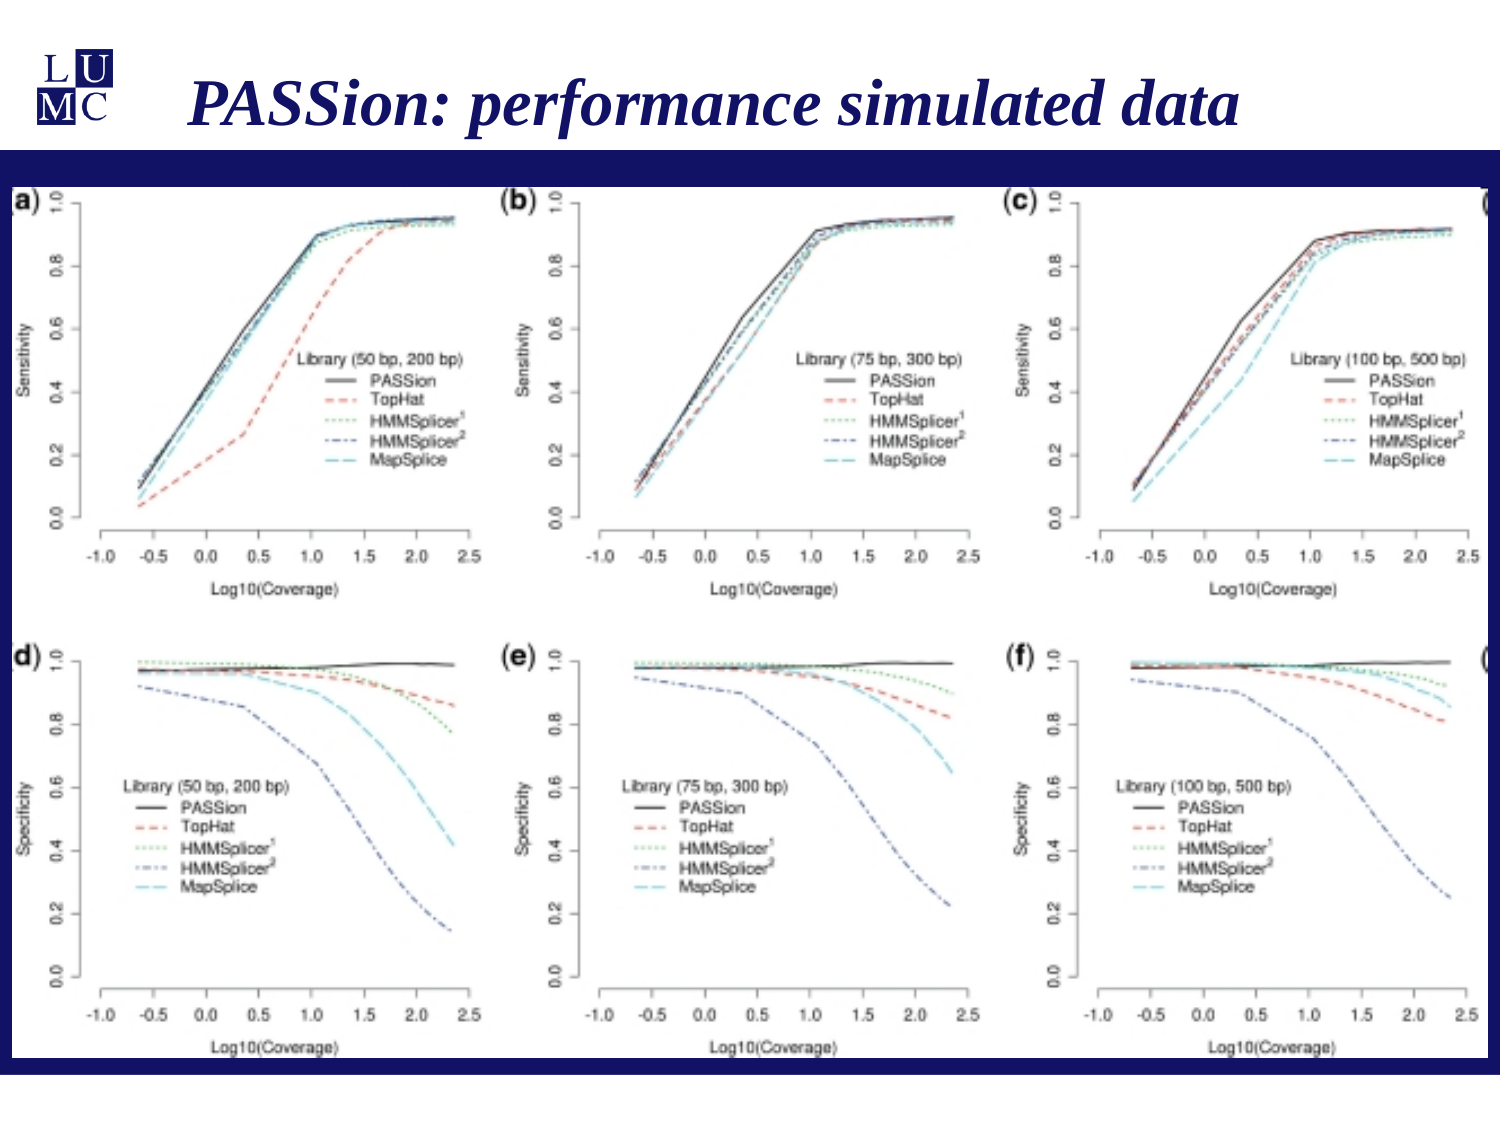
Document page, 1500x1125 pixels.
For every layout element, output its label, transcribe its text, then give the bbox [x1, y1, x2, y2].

title PASSion: performance simulated data [187, 19, 1463, 141]
picture [12, 187, 1488, 1059]
picture [37, 49, 113, 125]
